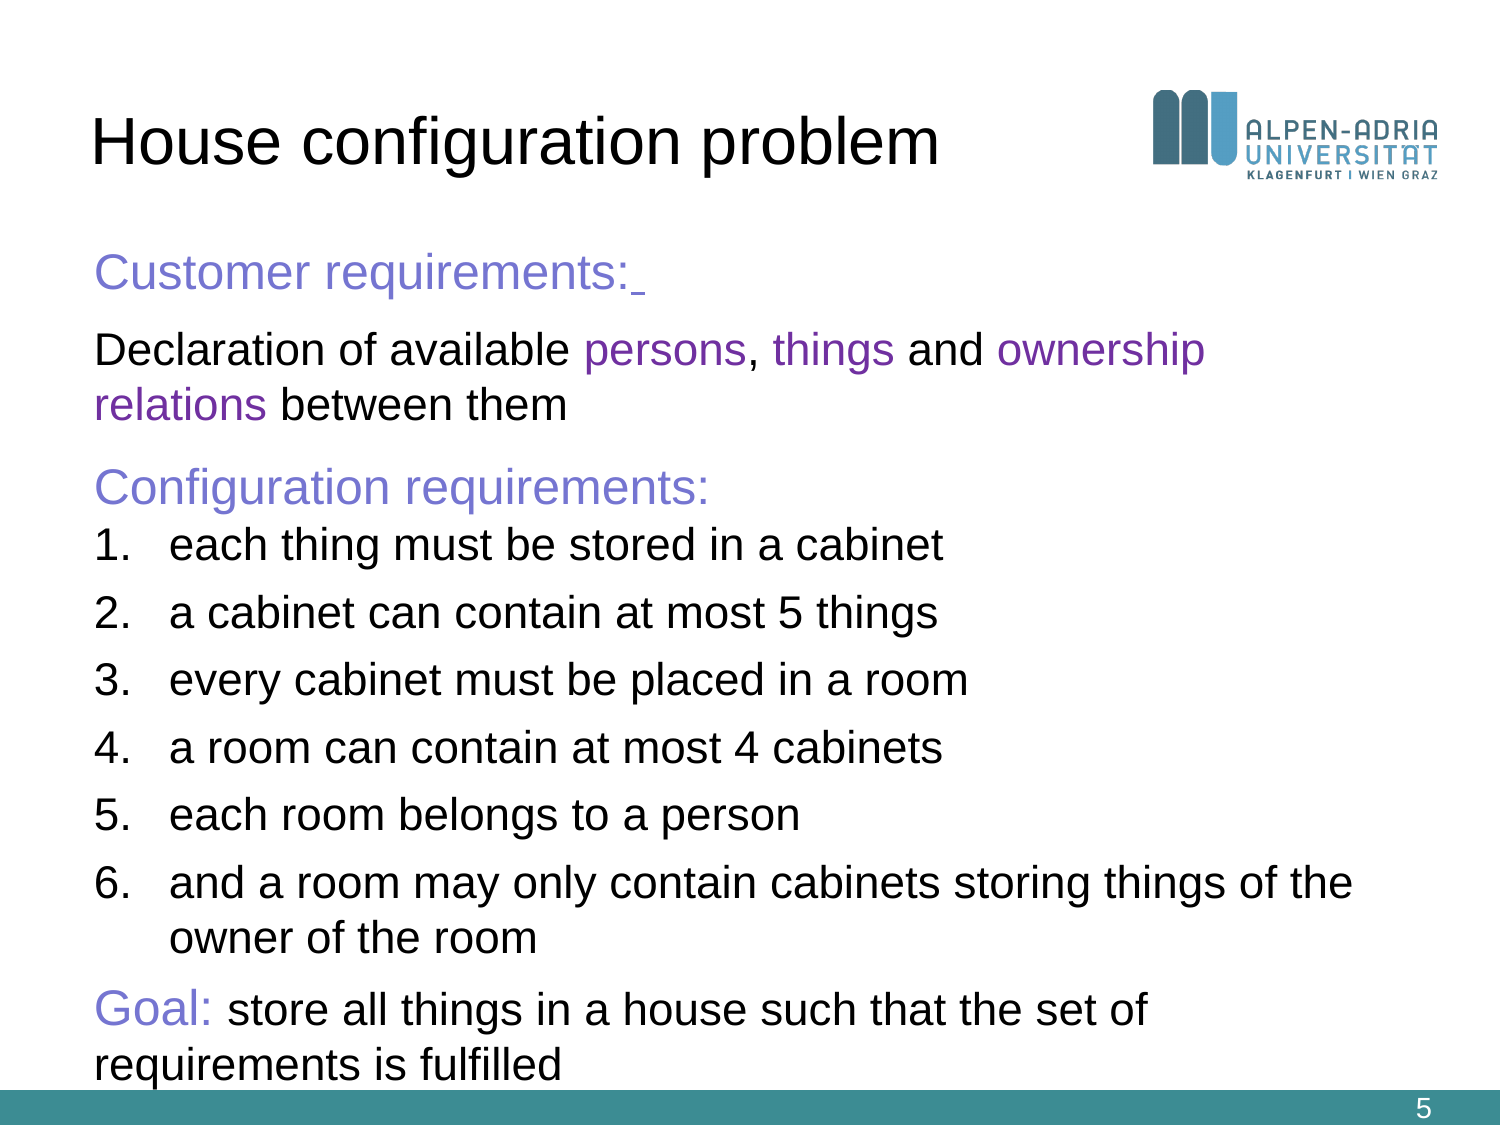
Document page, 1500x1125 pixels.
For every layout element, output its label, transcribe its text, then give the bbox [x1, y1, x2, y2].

picture [1136, 90, 1456, 196]
list House configuration problem [75, 90, 1115, 209]
text_box Customer requirements: Declaration of available persons, things and ownership relations between them Configuration requirements: each thing must be stored in a cabinet a cabinet can contain at most 5 things every cabinet must be placed in a room a room can contain at most 4 cabinets each room belongs to a person and a room may only contain cabinets storing things of the owner of the room Goal: store all things in a house such that the set of requirements is fulfilled [79, 231, 1400, 1098]
slide_number 5 [1352, 1082, 1447, 1123]
